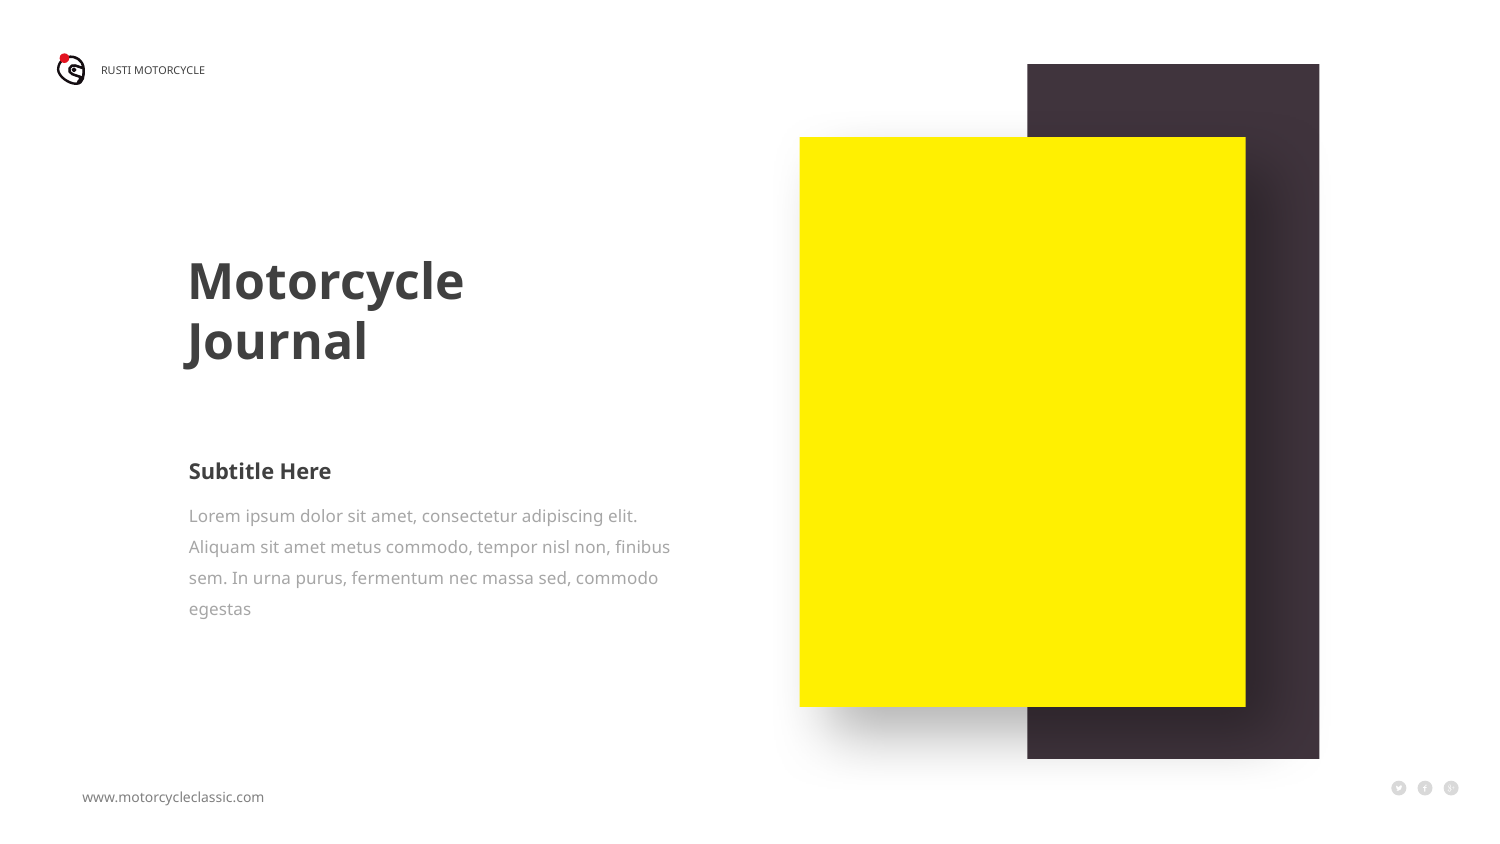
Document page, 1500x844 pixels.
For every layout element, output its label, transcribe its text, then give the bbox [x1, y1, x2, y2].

text_box Motorcycle Journal [172, 241, 619, 377]
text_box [57, 53, 317, 85]
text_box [1391, 780, 1459, 796]
text_box Lorem ipsum dolor sit amet, consectetur adipiscing elit. Aliquam sit amet metus commodo, tempor nisl non, finibus sem. In urna purus, fermentum nec massa sed, commodo egestas [174, 487, 697, 627]
text_box www.motorcycleclassic.com [67, 781, 345, 813]
text_box Subtitle Here [174, 450, 408, 492]
picture [799, 137, 1246, 707]
